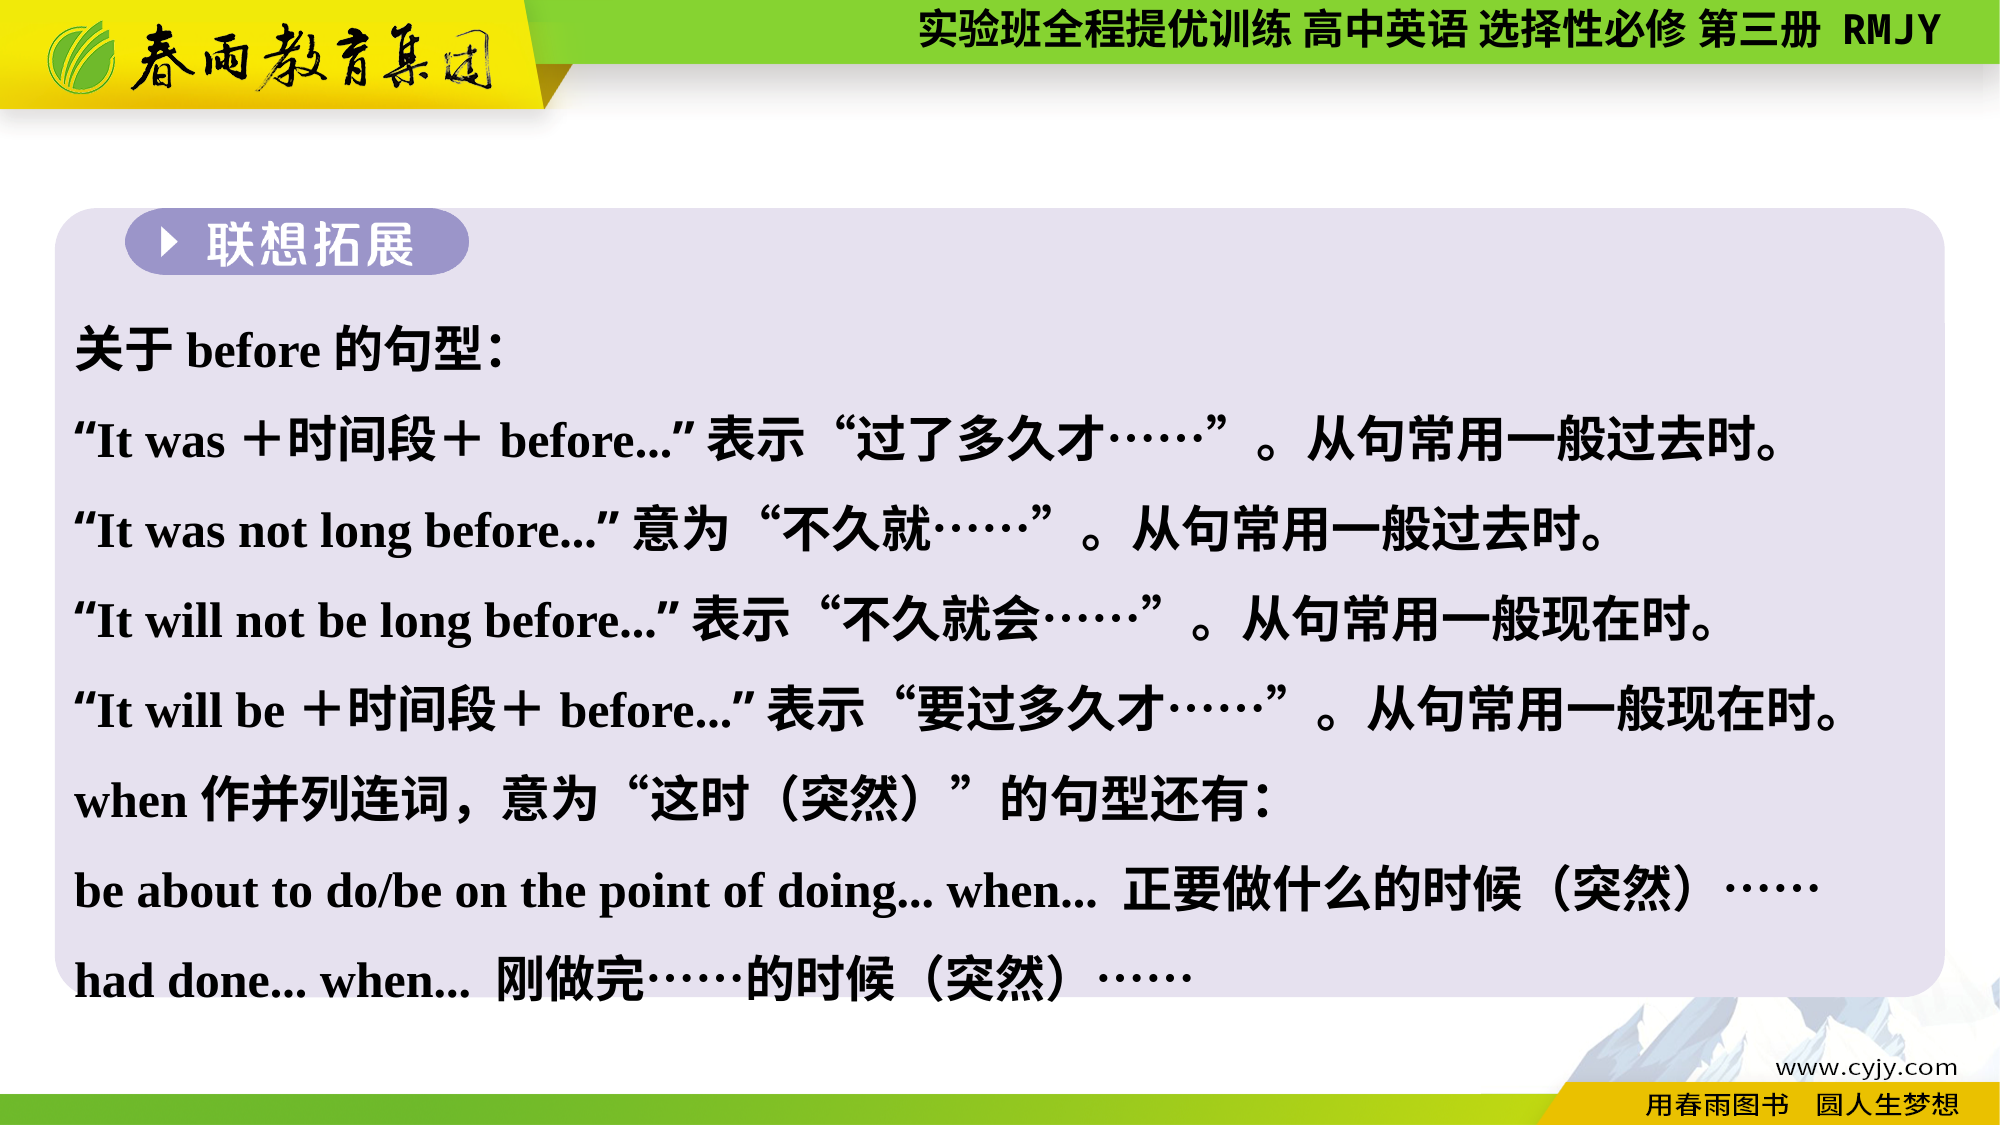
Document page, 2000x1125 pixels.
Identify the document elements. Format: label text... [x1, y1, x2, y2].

text_box [54, 208, 123, 974]
text_box 关于before的句型： “It was＋时间段＋before...”表示“过了多久才……”。从句常用一般过去时。 “It was not long before...”意为“不久就……”。从句常用一般过去时。 “It will not be long before...”表示“不久就会……”。从句常用一般现在时。 “It will be＋时间段＋before...”表示“要过多久才……”。从句常用一般现在时。 when作并列连词，意为“这时（突然）”的句型还有： be about to do/be on the point of doing... when... 正要做什么的时候（突然）…… had done... when... 刚做完……的时候（突然）…… [59, 279, 1944, 1015]
picture [0, 0, 2000, 1125]
text_box [471, 208, 1945, 963]
